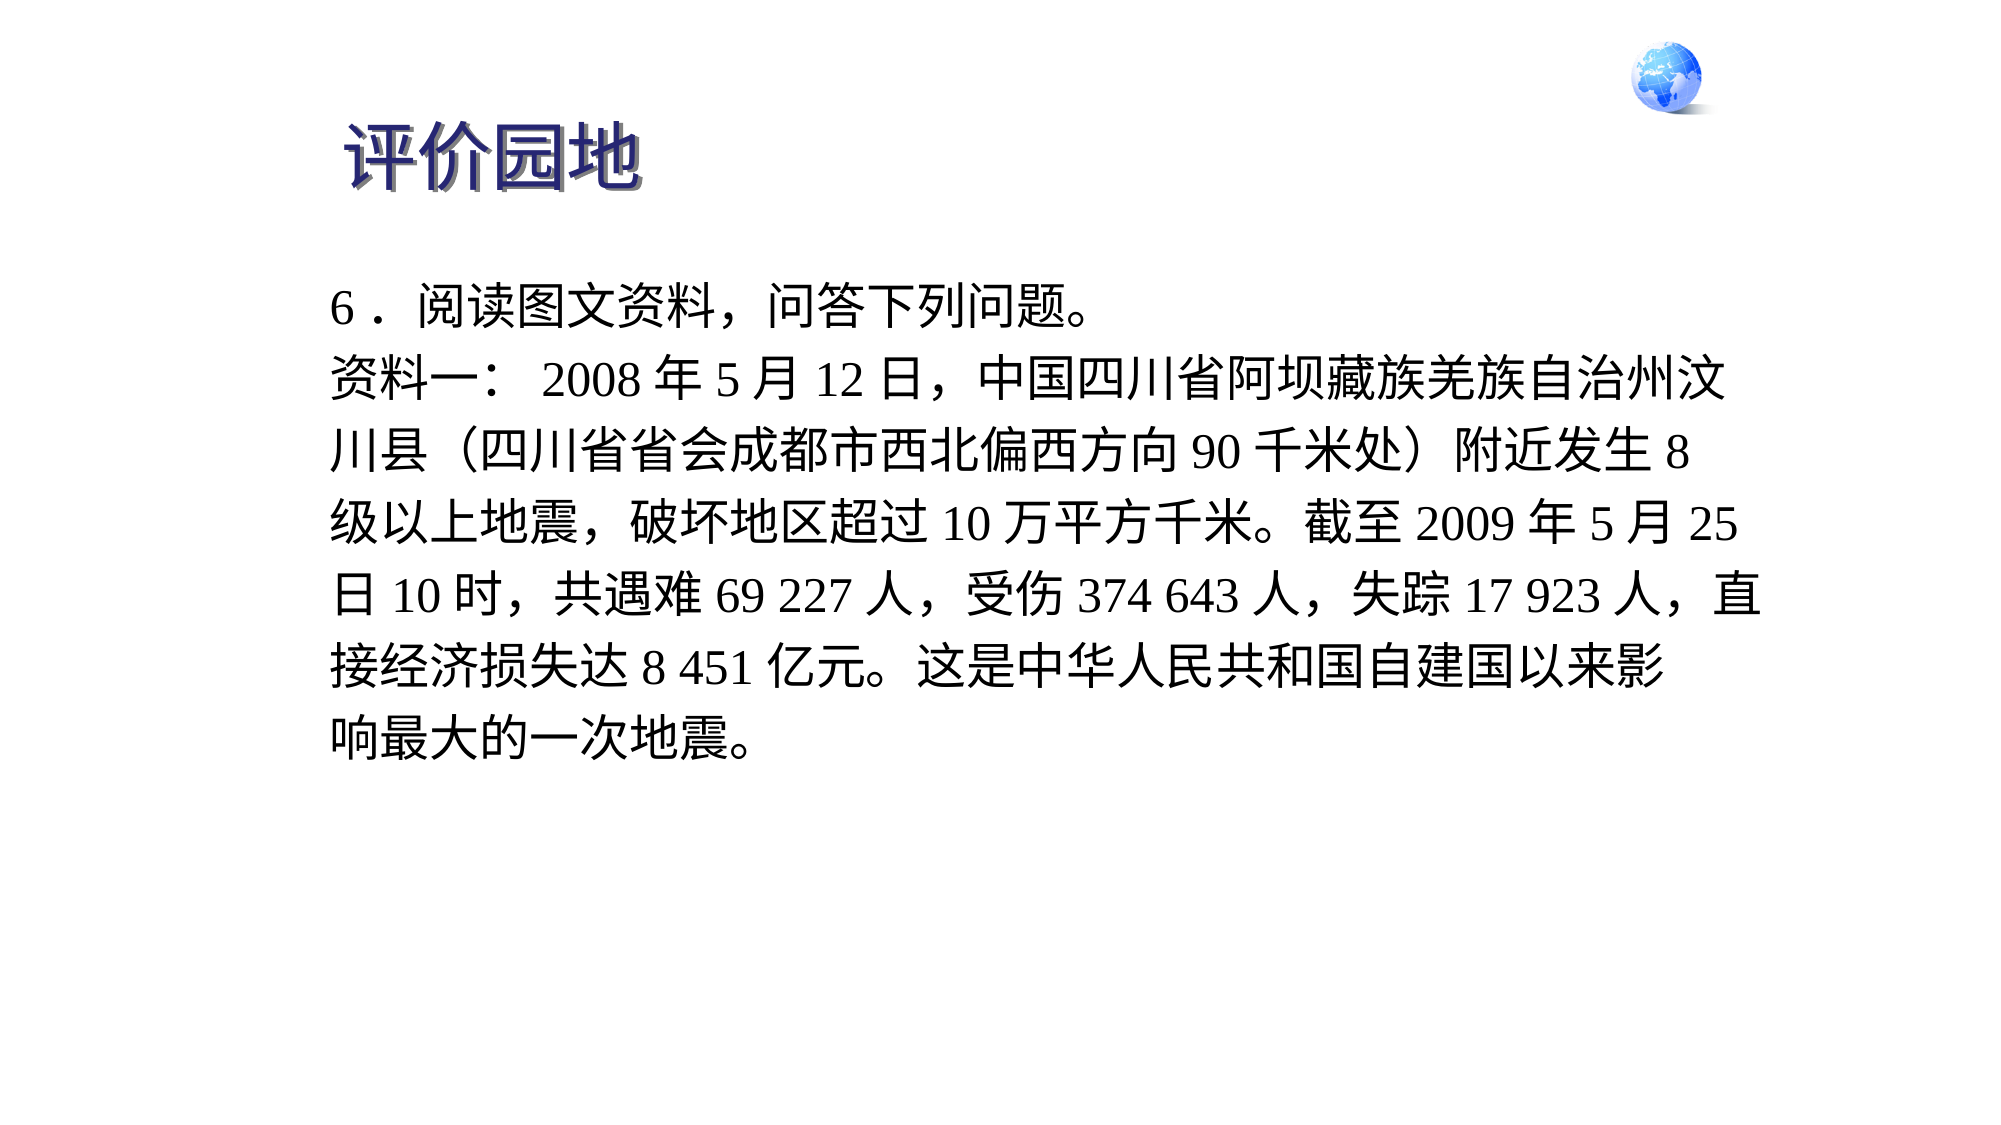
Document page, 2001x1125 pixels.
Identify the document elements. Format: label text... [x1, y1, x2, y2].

text_box 6．阅读图文资料，问答下列问题。 资料一：2008年5月12日，中国四川省阿坝藏族羌族自治州汶 川县（四川省省会成都市西北偏西方向90千米处）附近发生8 级以上地震，破坏地区超过10万平方千米。截至2009年5月25 日10时，共遇难69 227人，受伤374 643人，失踪17 923人，直 接经济损失达8 451亿元。这是中华人民共和国自建国以来影 响最大的一次地震。 [314, 255, 1813, 775]
text_box 评价园地 [326, 101, 827, 207]
picture [1614, 33, 1725, 125]
